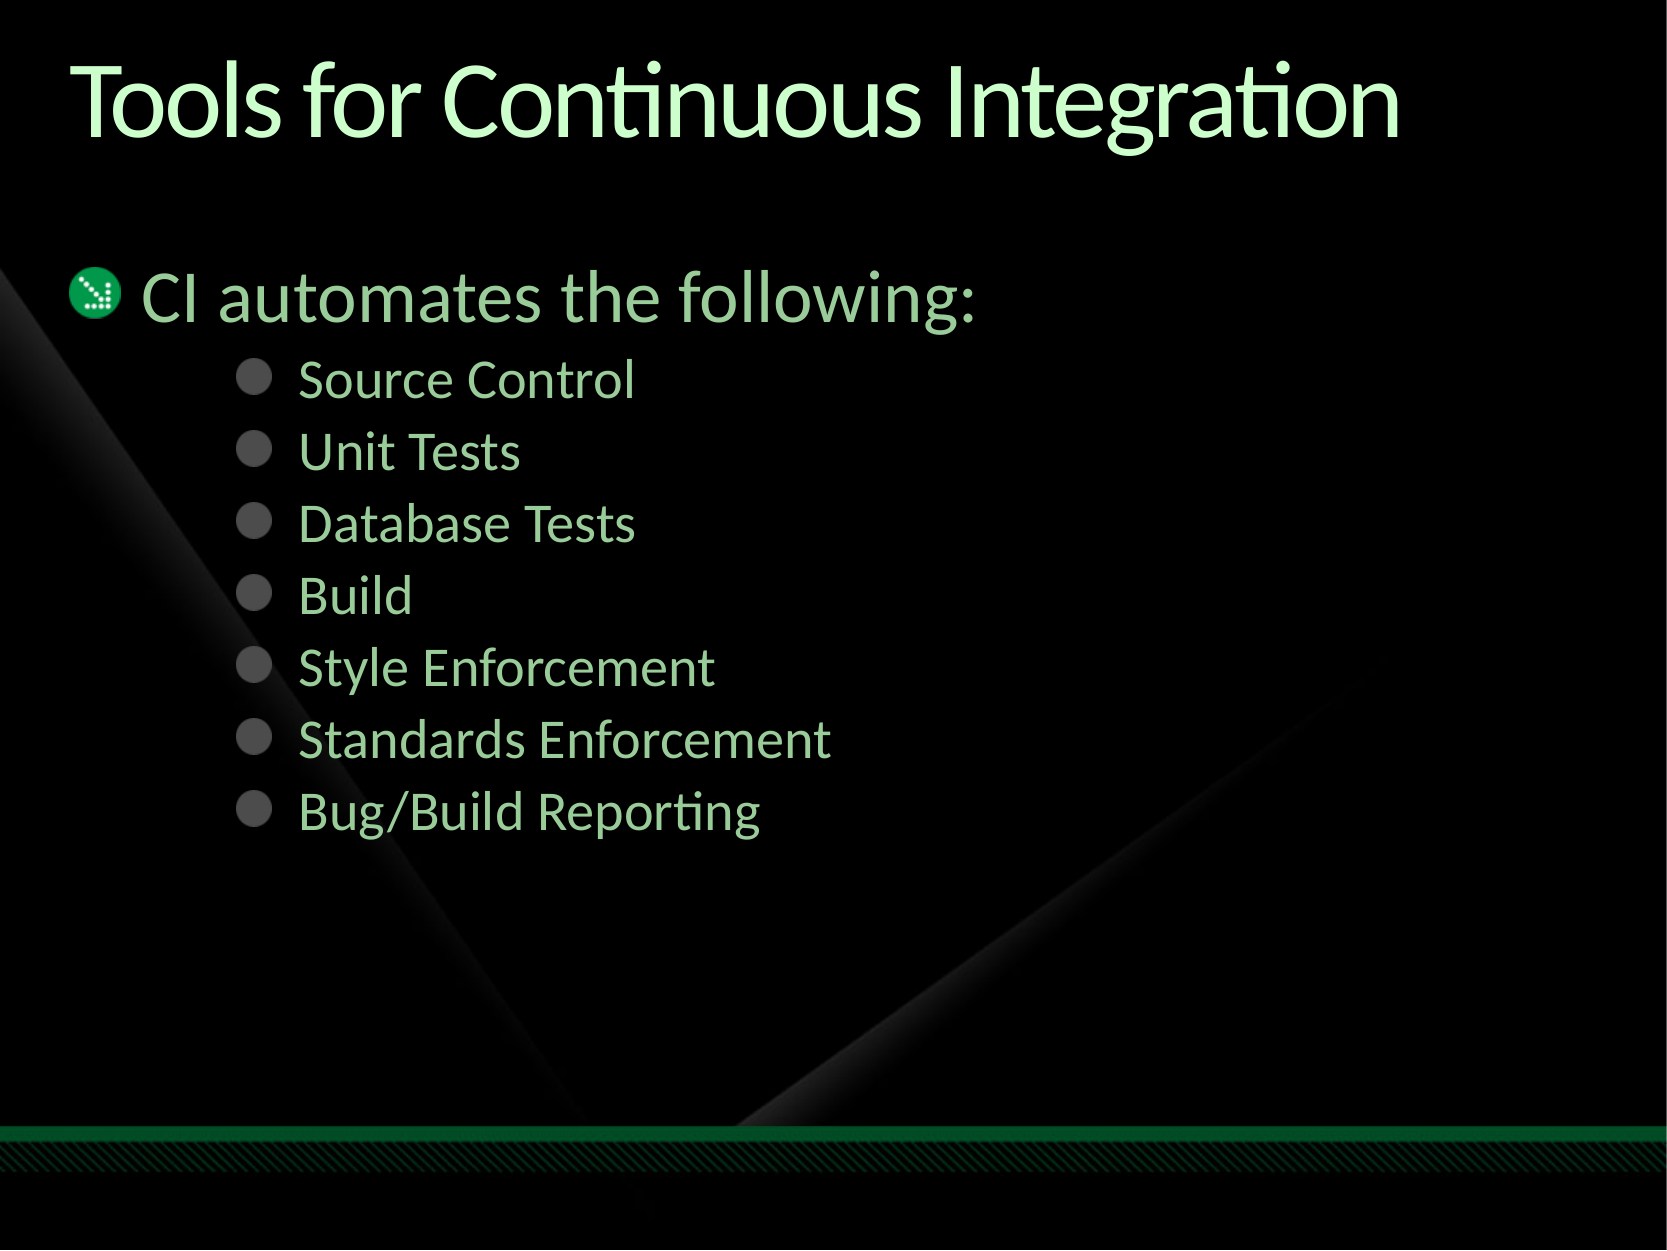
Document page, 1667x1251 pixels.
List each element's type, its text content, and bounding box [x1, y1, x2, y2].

picture [0, 0, 1667, 1250]
title Tools for Continuous Integration [69, 41, 1598, 164]
list CI automates the following: Source Control Unit Tests Database Tests Build Style Enforcement Standards Enforcement Bug/Build Reporting [69, 257, 1598, 1015]
